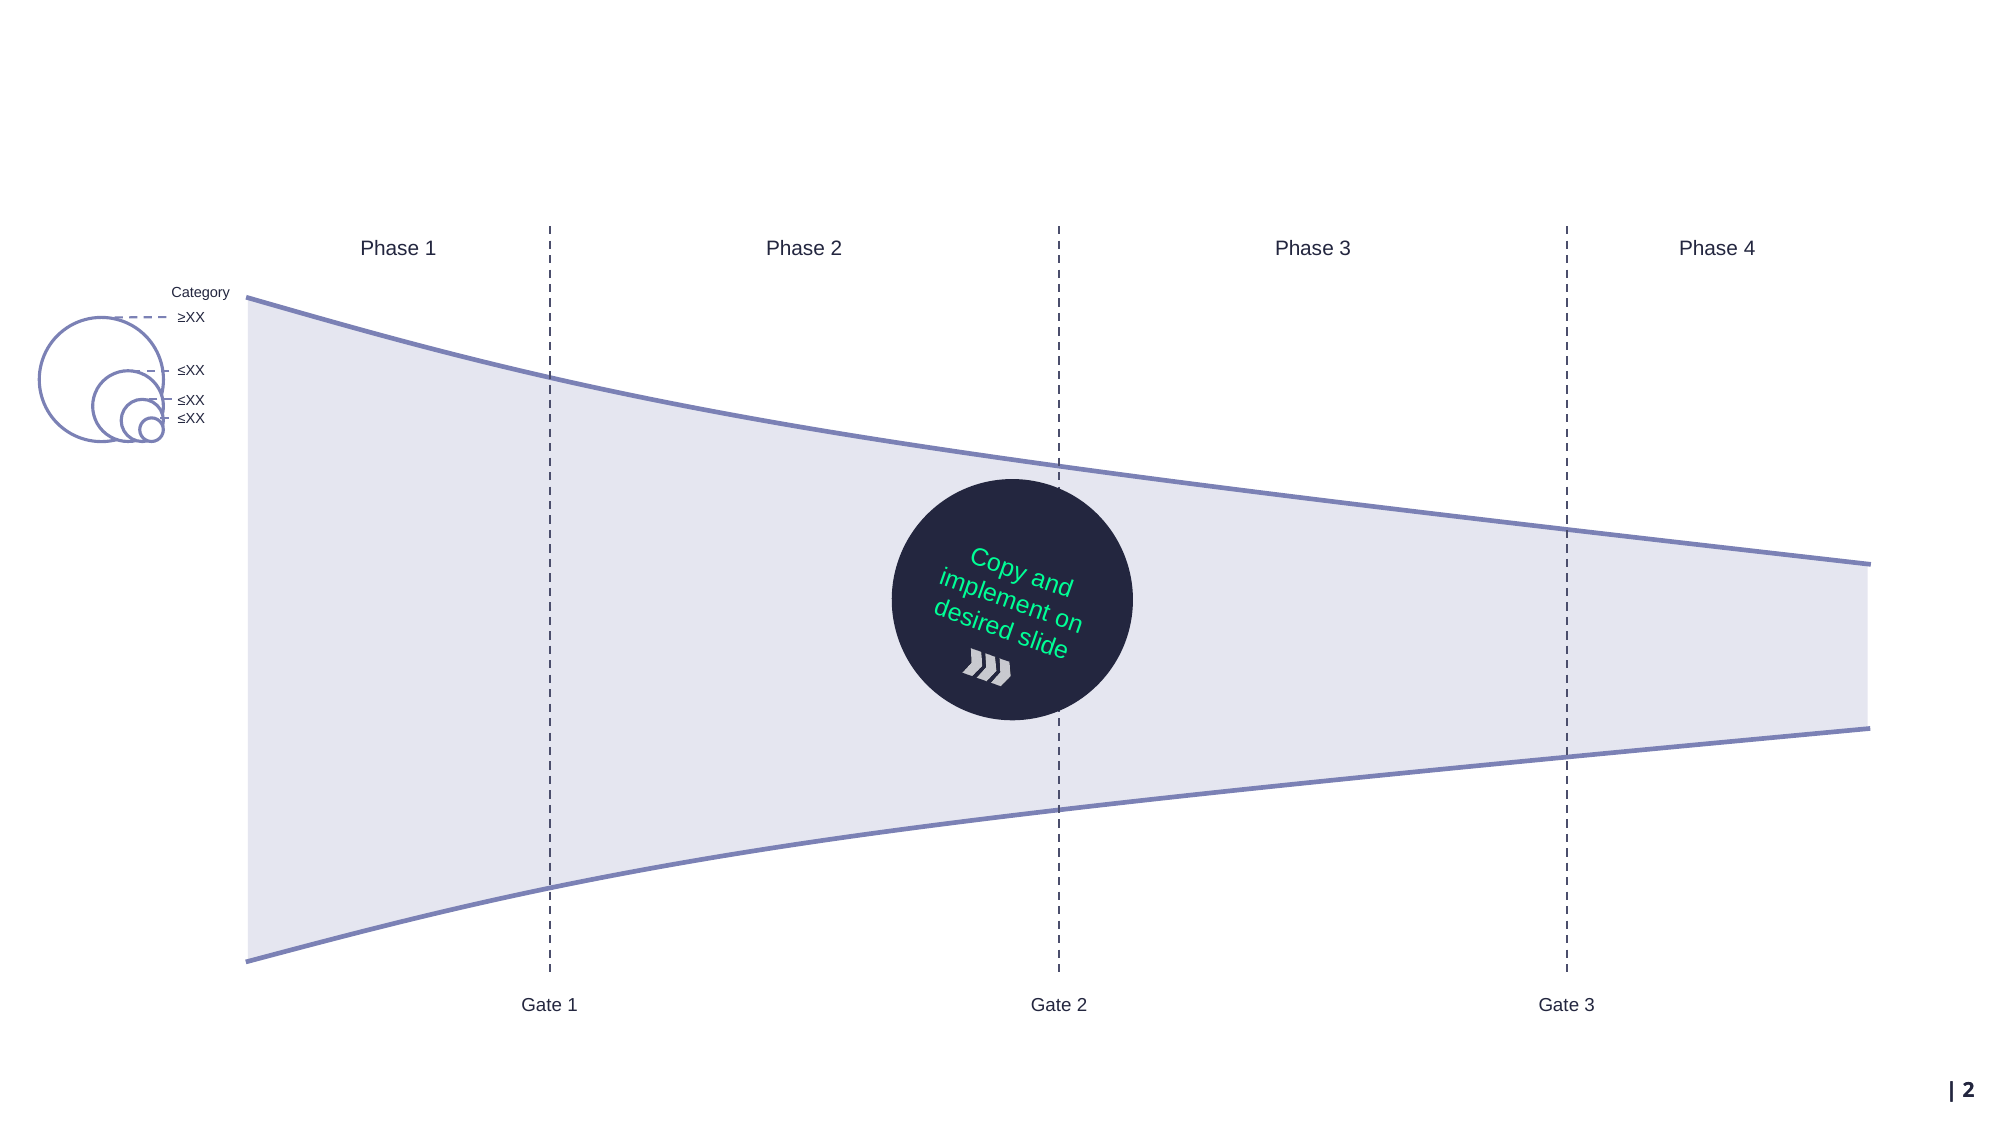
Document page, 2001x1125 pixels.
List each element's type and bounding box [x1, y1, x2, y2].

text_box [38, 270, 236, 442]
text_box [884, 478, 1141, 721]
text_box [236, 225, 1881, 1025]
